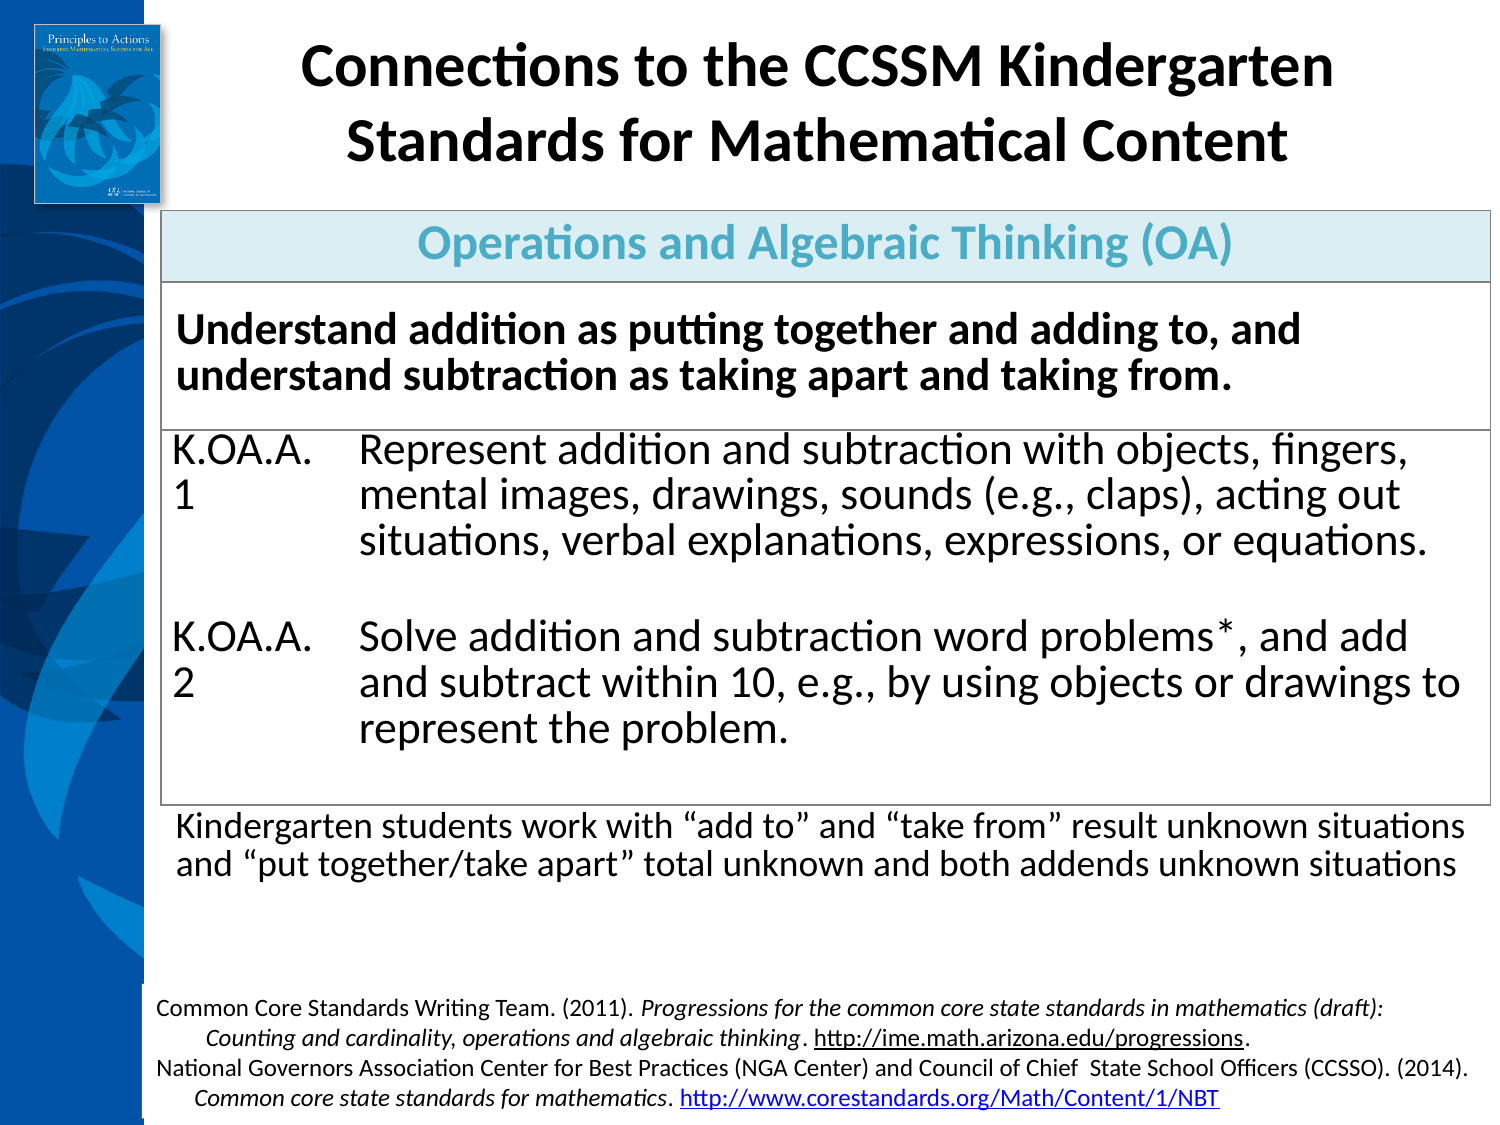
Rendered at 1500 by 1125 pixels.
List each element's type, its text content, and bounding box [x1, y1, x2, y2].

table_cell K.OA.A.1 [162, 431, 348, 617]
picture [0, 0, 144, 1125]
table_cell Kindergarten students work with “add to” and “take from” result unknown situations and “put together/take apart” total unknown and both addends unknown situations [161, 806, 1491, 983]
table_cell K.OA.A.2 [162, 617, 348, 804]
table_cell Represent addition and subtraction with objects, fingers, mental images, drawings, sounds (e.g., claps), acting out situations, verbal explanations, expressions, or equations. [348, 431, 1490, 617]
picture [35, 25, 160, 203]
table_cell Solve addition and subtraction word problems*, and add and subtract within 10, e.g., by using objects or drawings to represent the problem. [348, 617, 1490, 804]
text_box Common Core Standards Writing Team. (2011). Progressions for the common core state standards in mathematics (draft): Counting and cardinality, operations and algebraic thinking. http://ime.math.arizona.edu/progressions. National Governors Association Center for Best Practices (NGA Center) and Council of Chief State School Officers (CCSSO). (2014). Common core state standards for mathematics. http://www.corestandards.org/Math/Content/1/NBT [141, 983, 1500, 1119]
table_header Operations and Algebraic Thinking (OA) [162, 211, 1490, 281]
table_cell Understand addition as putting together and adding to, and understand subtraction as taking apart and taking from. [162, 283, 1490, 429]
title Connections to the CCSSM Kindergarten Standards for Mathematical Content [167, 34, 1470, 164]
